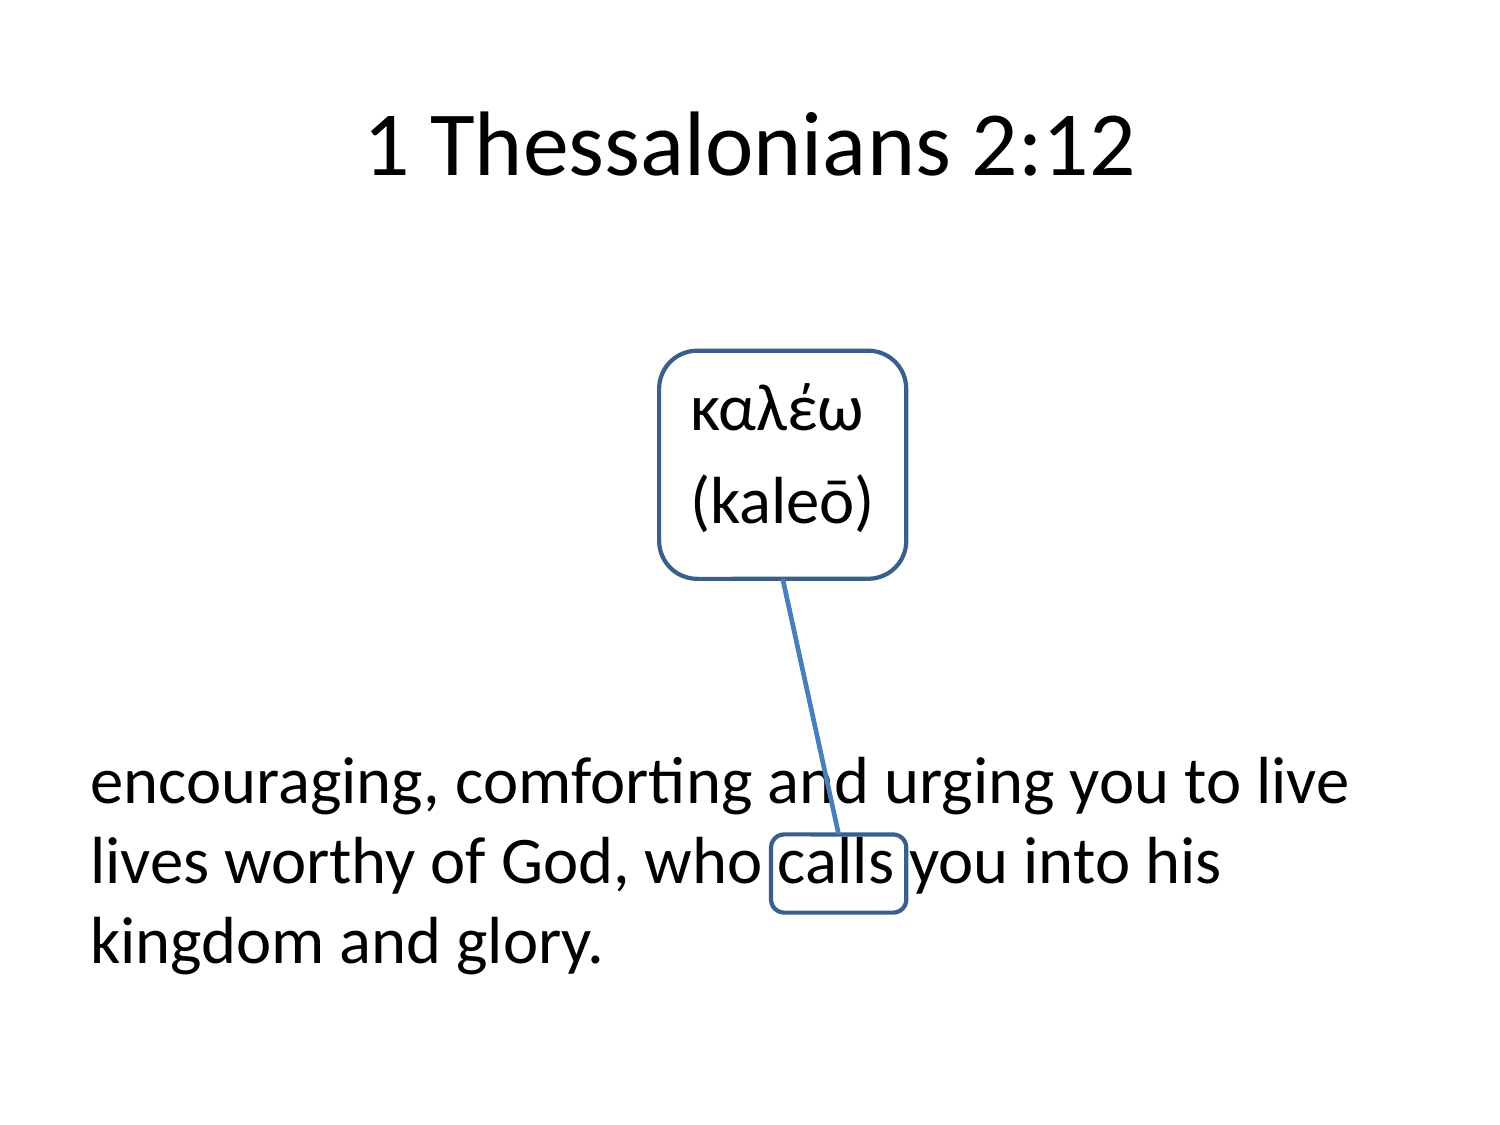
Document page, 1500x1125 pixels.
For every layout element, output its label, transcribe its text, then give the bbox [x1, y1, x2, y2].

list καλέω (kaleō) encouraging, comforting and urging you to live lives worthy of God, who calls you into his kingdom and glory. [75, 262, 1425, 1005]
title 1 Thessalonians 2:12 [75, 45, 1425, 233]
text_box [768, 832, 909, 915]
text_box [782, 578, 839, 835]
text_box [657, 348, 909, 581]
